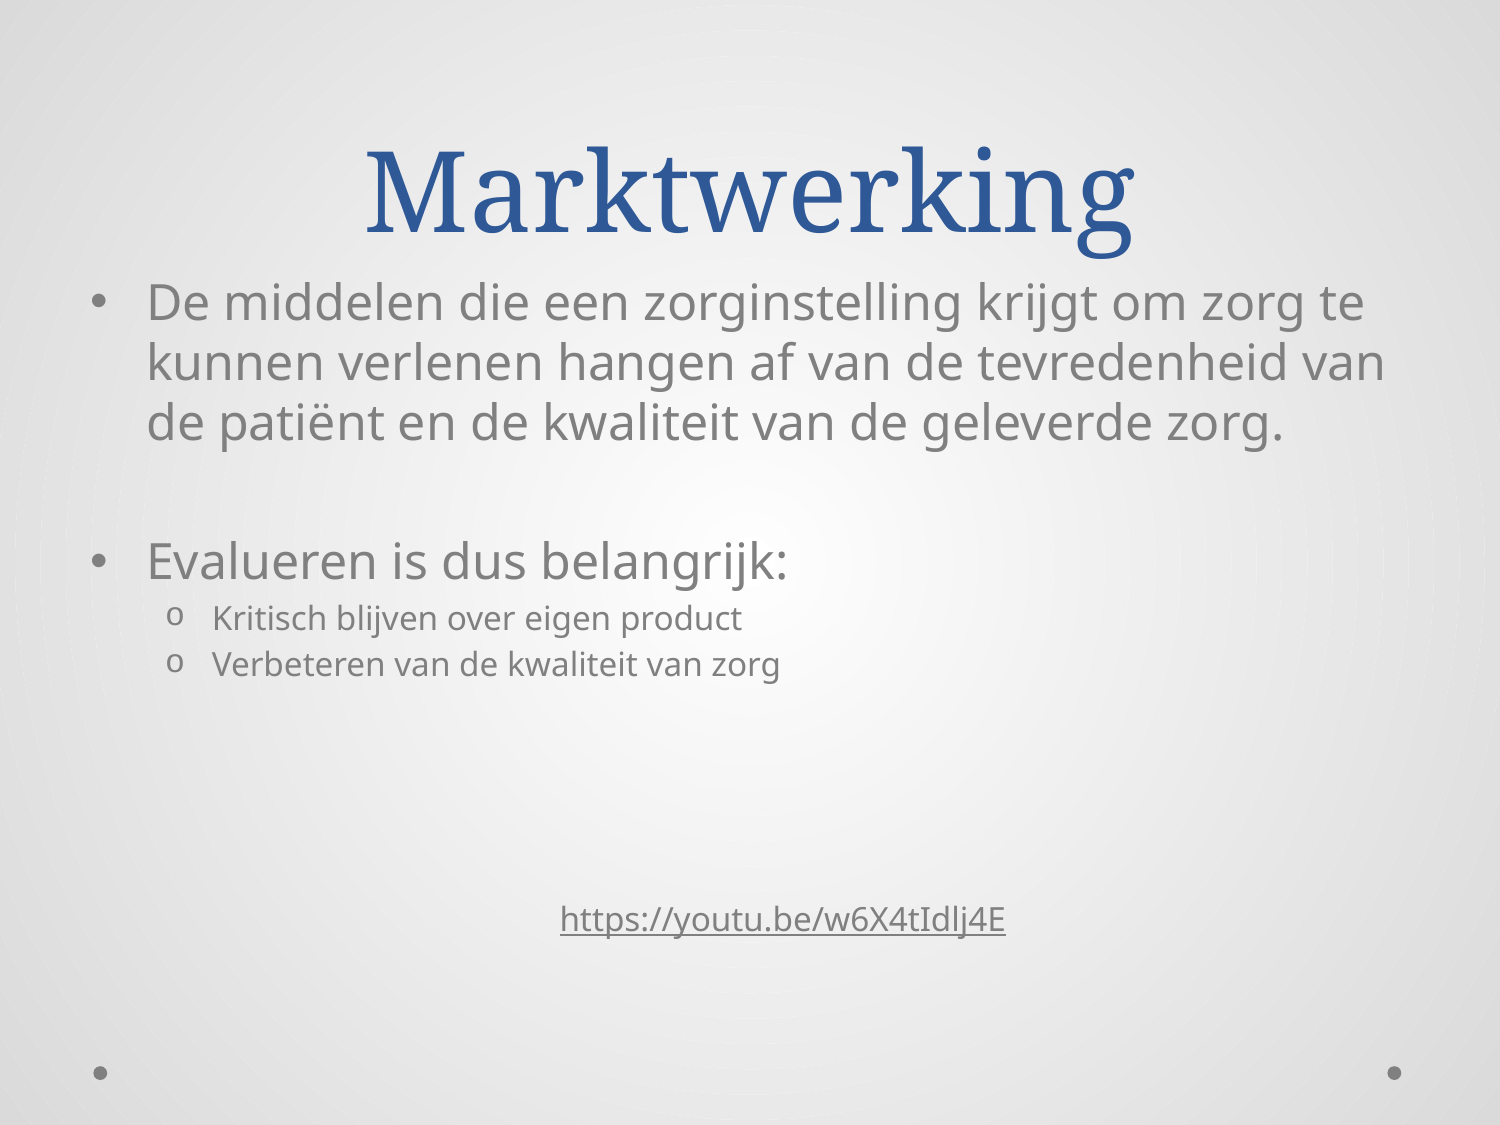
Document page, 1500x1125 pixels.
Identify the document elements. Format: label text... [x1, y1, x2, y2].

title Marktwerking [75, 0, 1425, 262]
list De middelen die een zorginstelling krijgt om zorg te kunnen verlenen hangen af van de tevredenheid van de patiënt en de kwaliteit van de geleverde zorg. Evalueren is dus belangrijk: Kritisch blijven over eigen product Verbeteren van de kwaliteit van zorg https://youtu.be/w6X4tIdlj4E [75, 262, 1425, 1005]
